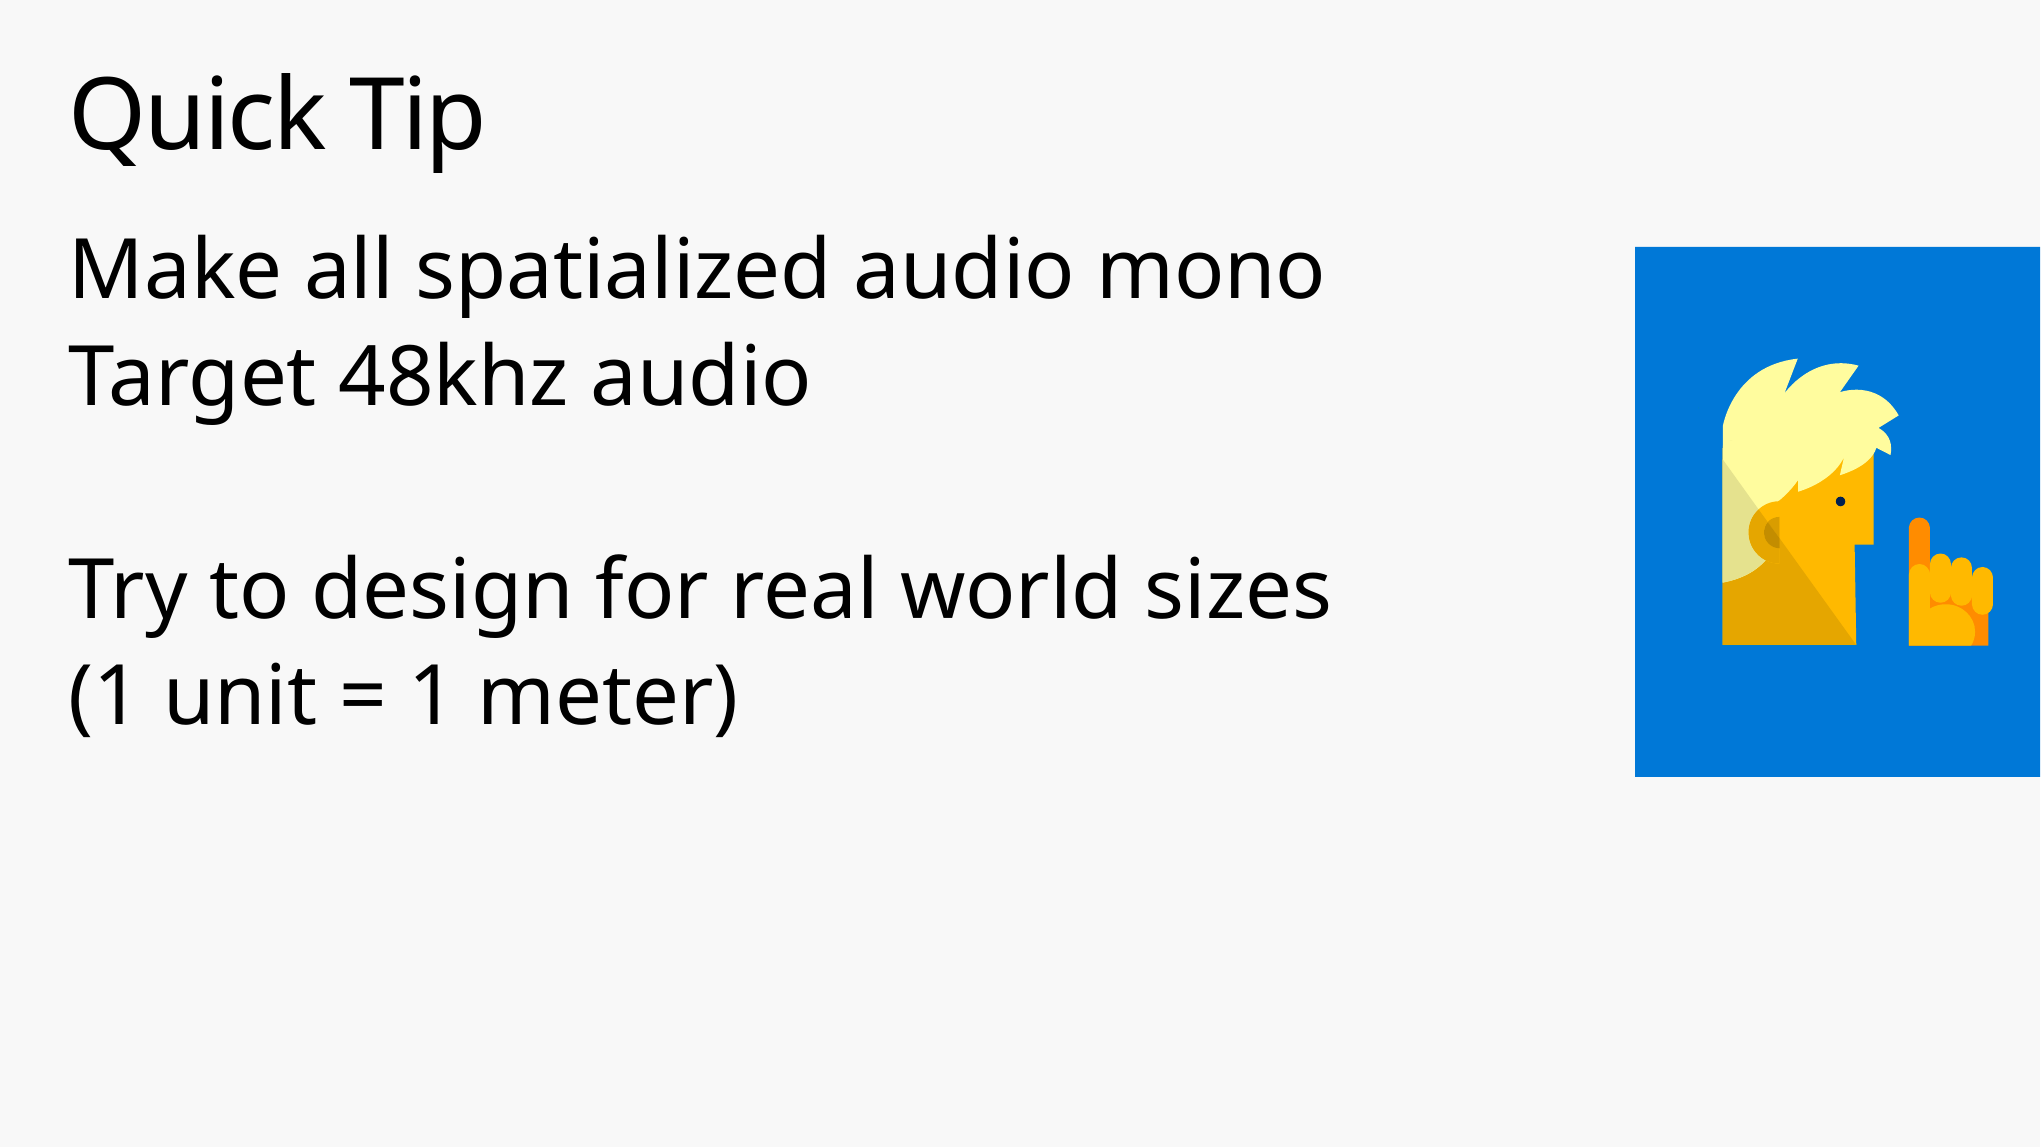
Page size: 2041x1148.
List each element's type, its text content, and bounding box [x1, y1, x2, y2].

title Quick Tip [45, 48, 1996, 199]
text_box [1634, 246, 2041, 778]
list Make all spatialized audio mono Target 48khz audio Try to design for real world sizes (1 unit = 1 meter) [45, 211, 1548, 777]
